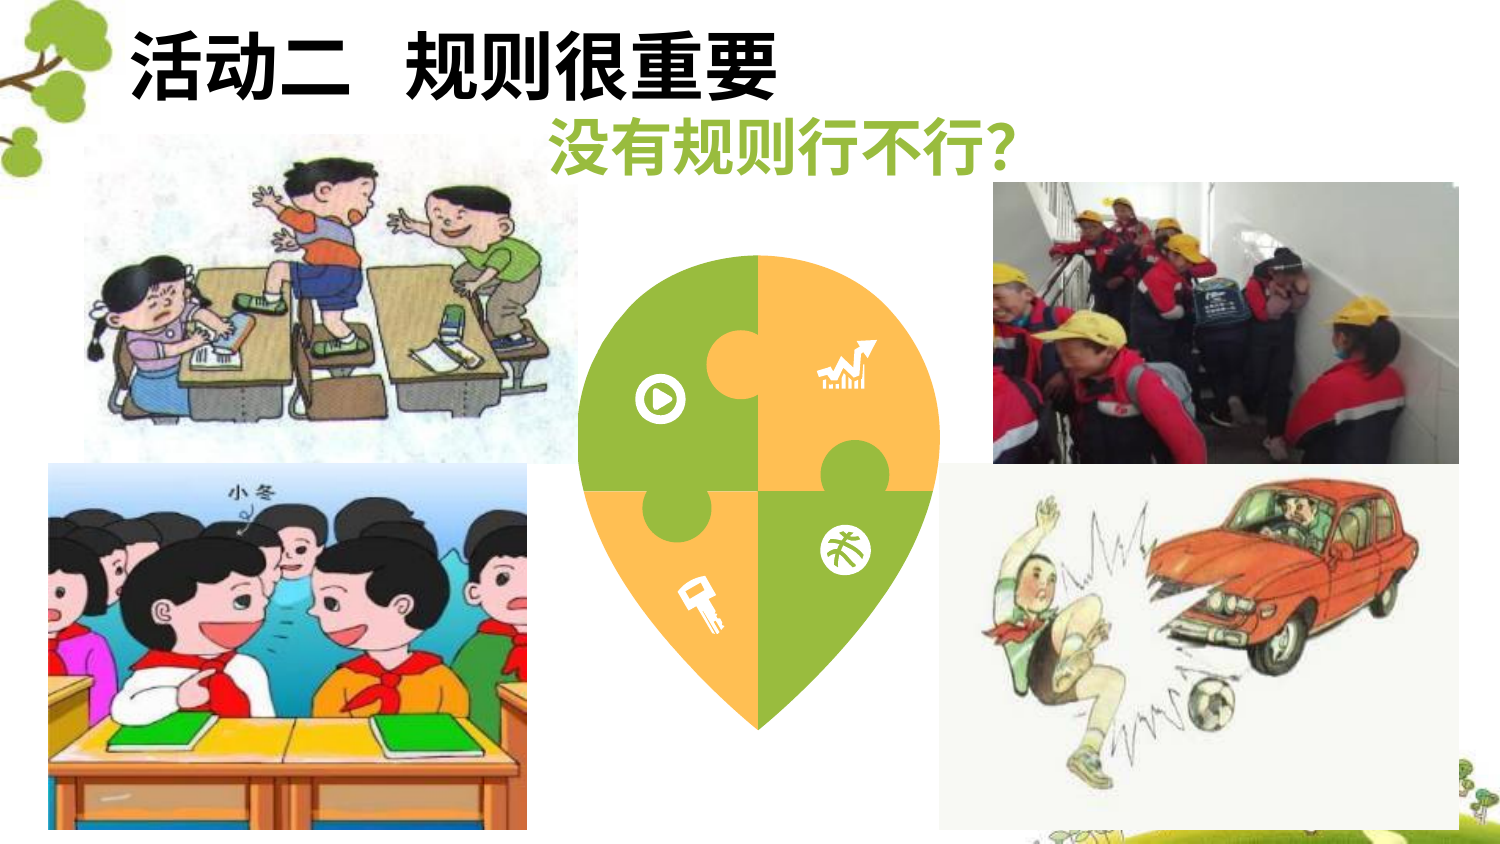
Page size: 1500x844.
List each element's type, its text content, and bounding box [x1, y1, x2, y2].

text_box 活动二 规则很重要 [89, 0, 820, 135]
text_box 没有规则行不行？ [578, 107, 1069, 183]
picture [0, 0, 1500, 844]
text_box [576, 255, 940, 731]
